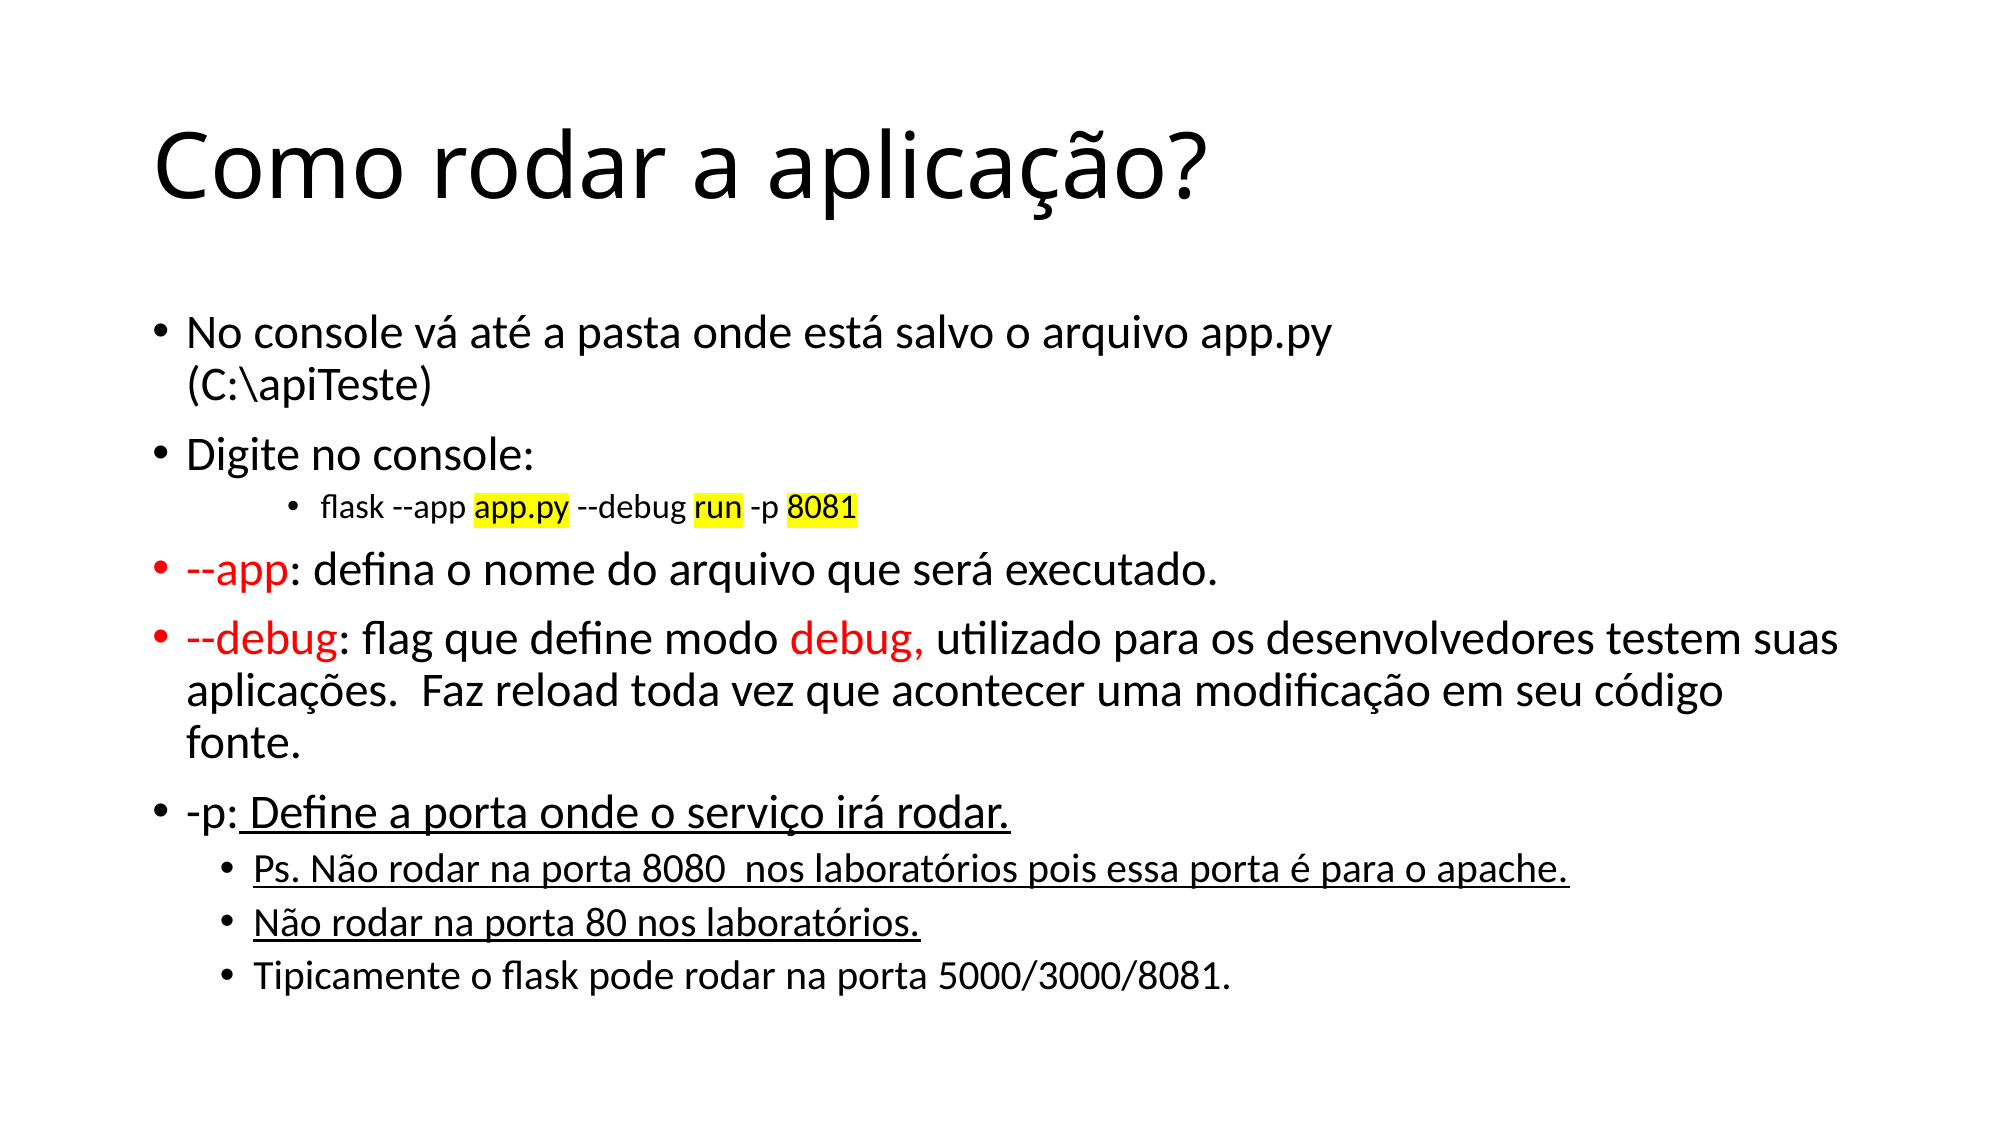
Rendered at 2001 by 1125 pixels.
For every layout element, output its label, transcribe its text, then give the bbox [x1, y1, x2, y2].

title Como rodar a aplicação? [137, 59, 1863, 278]
list No console vá até a pasta onde está salvo o arquivo app.py (C:\apiTeste) Digite no console: flask --app app.py --debug run -p 8081 --app: defina o nome do arquivo que será executado. --debug: flag que define modo debug, utilizado para os desenvolvedores testem suas aplicações. Faz reload toda vez que acontecer uma modificação em seu código fonte. -p: Define a porta onde o serviço irá rodar. Ps. Não rodar na porta 8080 nos laboratórios pois essa porta é para o apache. Não rodar na porta 80 nos laboratórios. Tipicamente o flask pode rodar na porta 5000/3000/8081. [137, 299, 1863, 1014]
